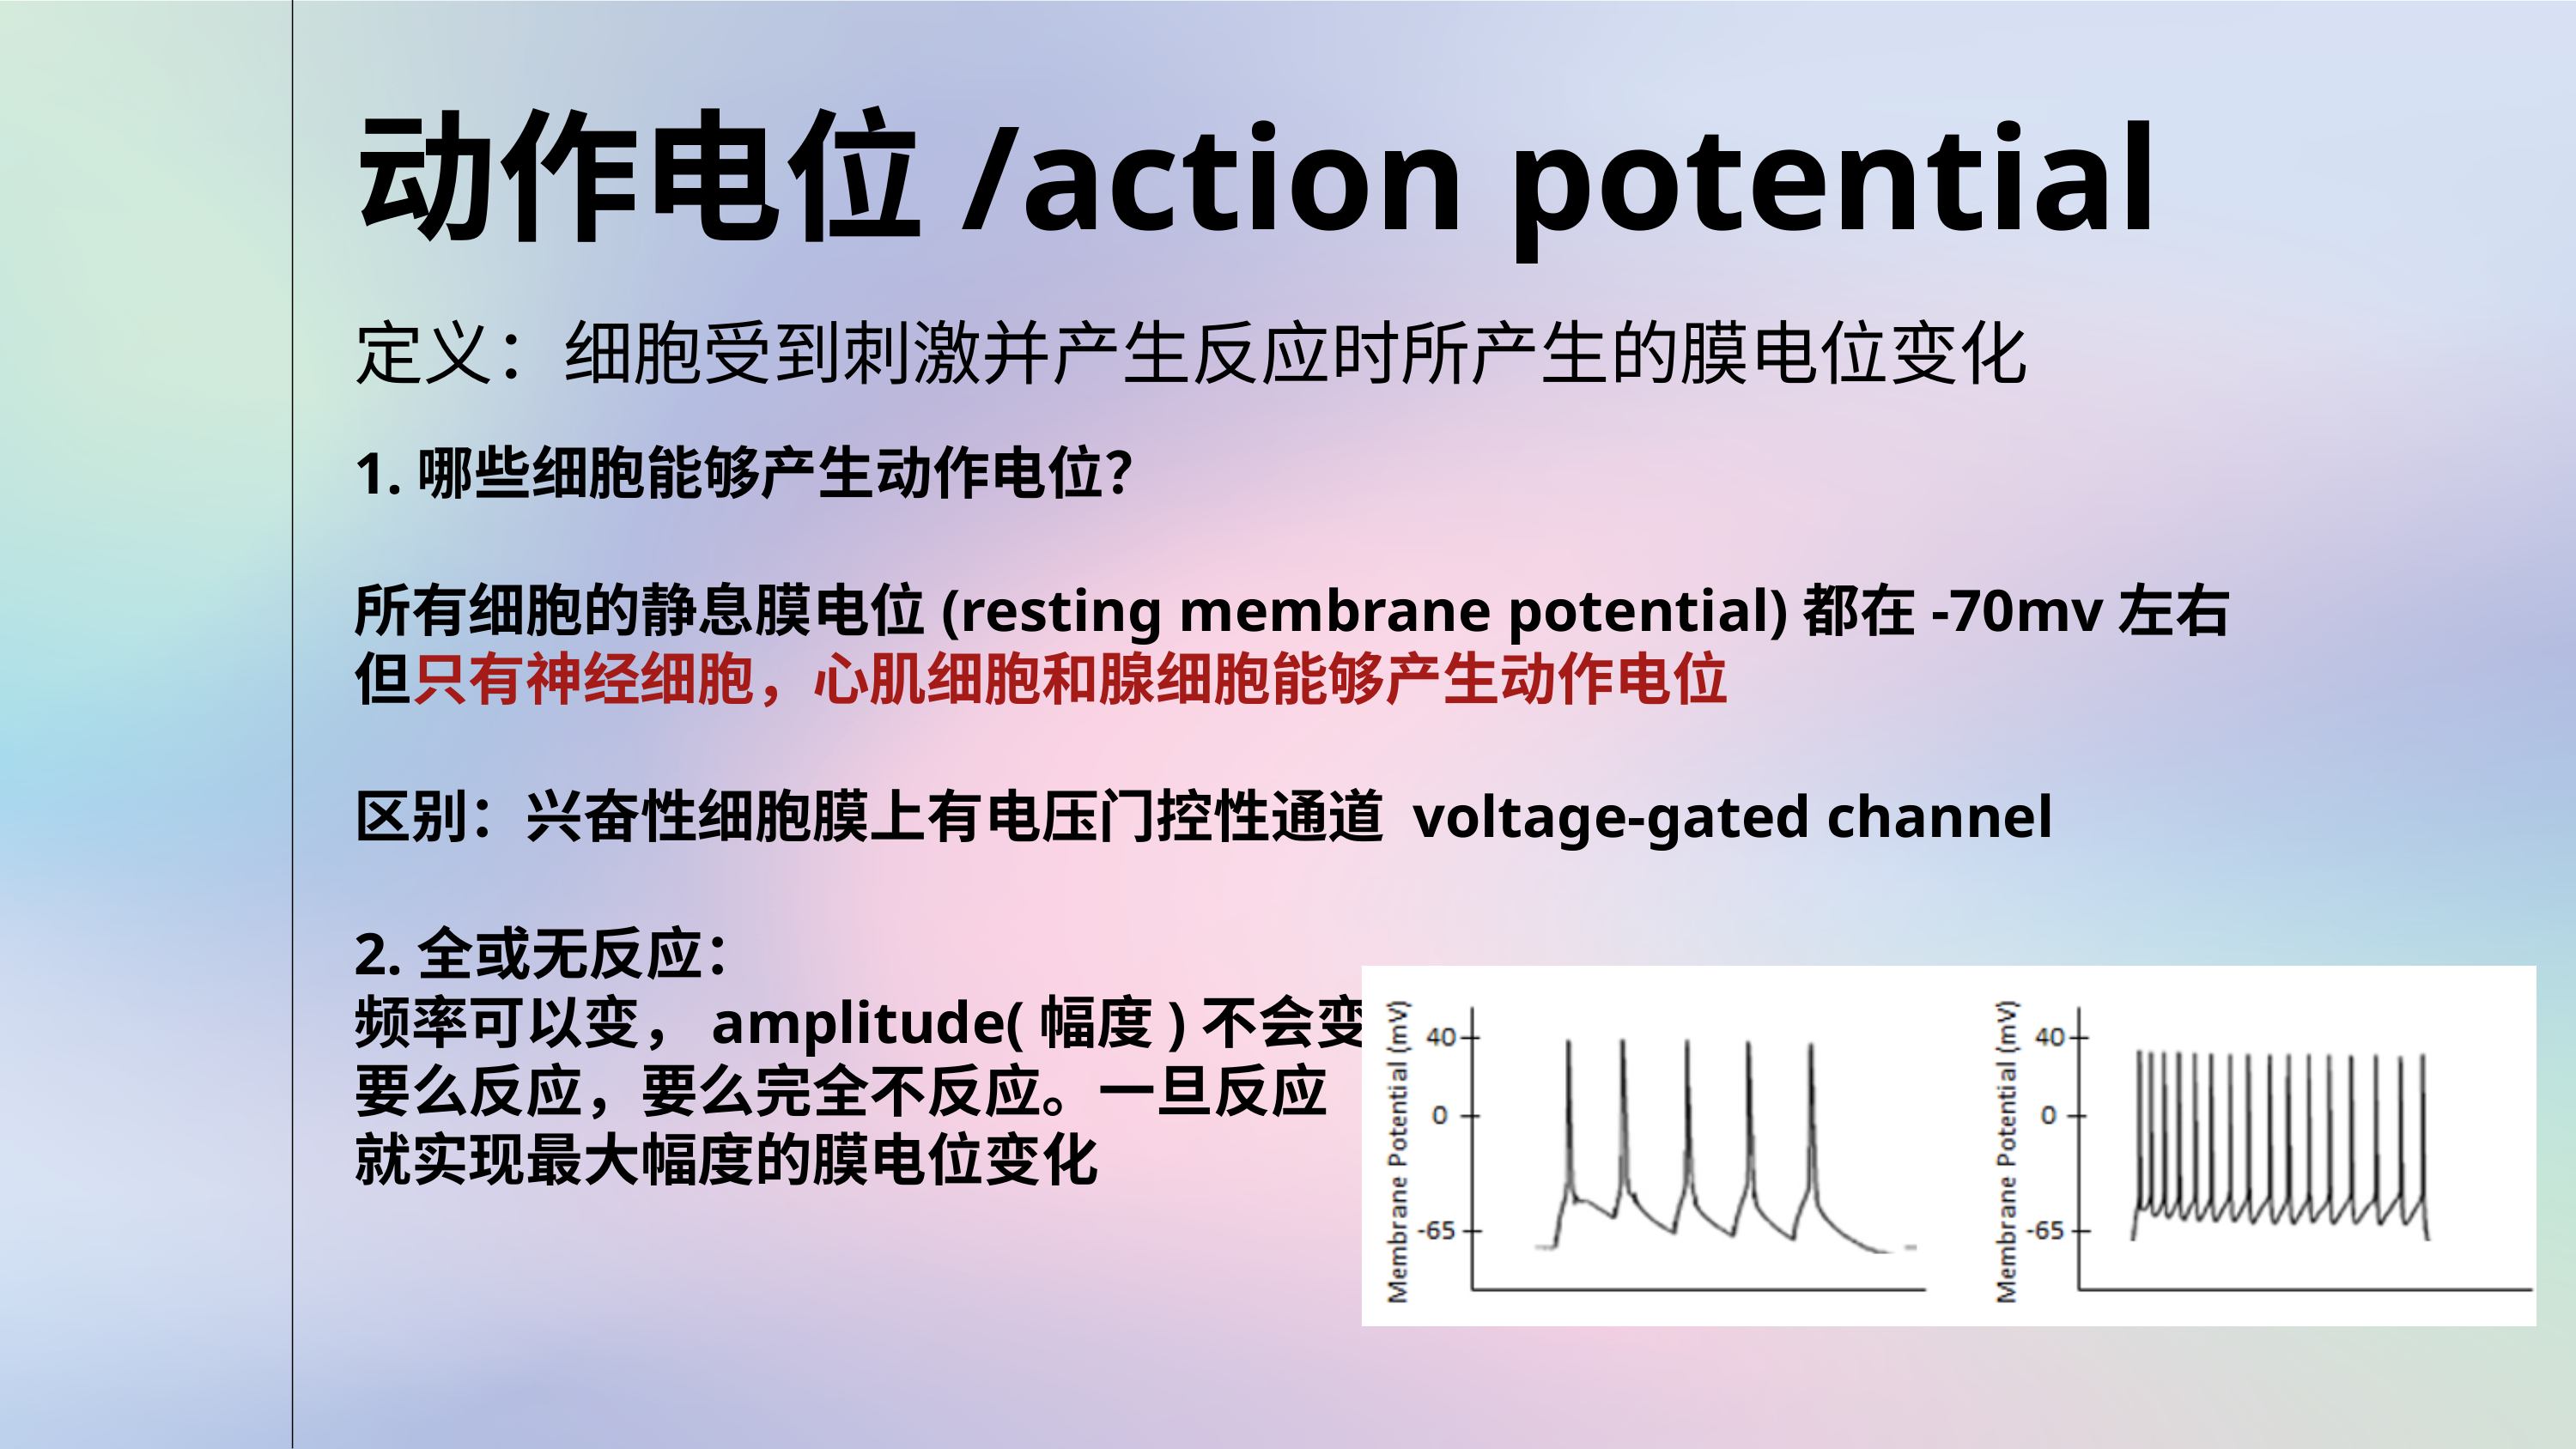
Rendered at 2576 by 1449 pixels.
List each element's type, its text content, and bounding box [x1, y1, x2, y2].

text_box [1361, 966, 2537, 1326]
text_box 动作电位/action potential [354, 115, 2249, 258]
text_box [0, 0, 291, 1449]
text_box 1.哪些细胞能够产生动作电位？ 所有细胞的静息膜电位(resting membrane potential)都在-70mv左右 但只有神经细胞，心肌细胞和腺细胞能够产生动作电位 区别：兴奋性细胞膜上有电压门控性通道 voltage-gated channel 2.全或无反应： 频率可以变，amplitude(幅度)不会变 要么反应，要么完全不反应。一旦反应 就实现最大幅度的膜电位变化 [354, 436, 2451, 1330]
text_box 定义：细胞受到刺激并产生反应时所产生的膜电位变化 [354, 309, 2083, 393]
text_box [294, 0, 2576, 1449]
